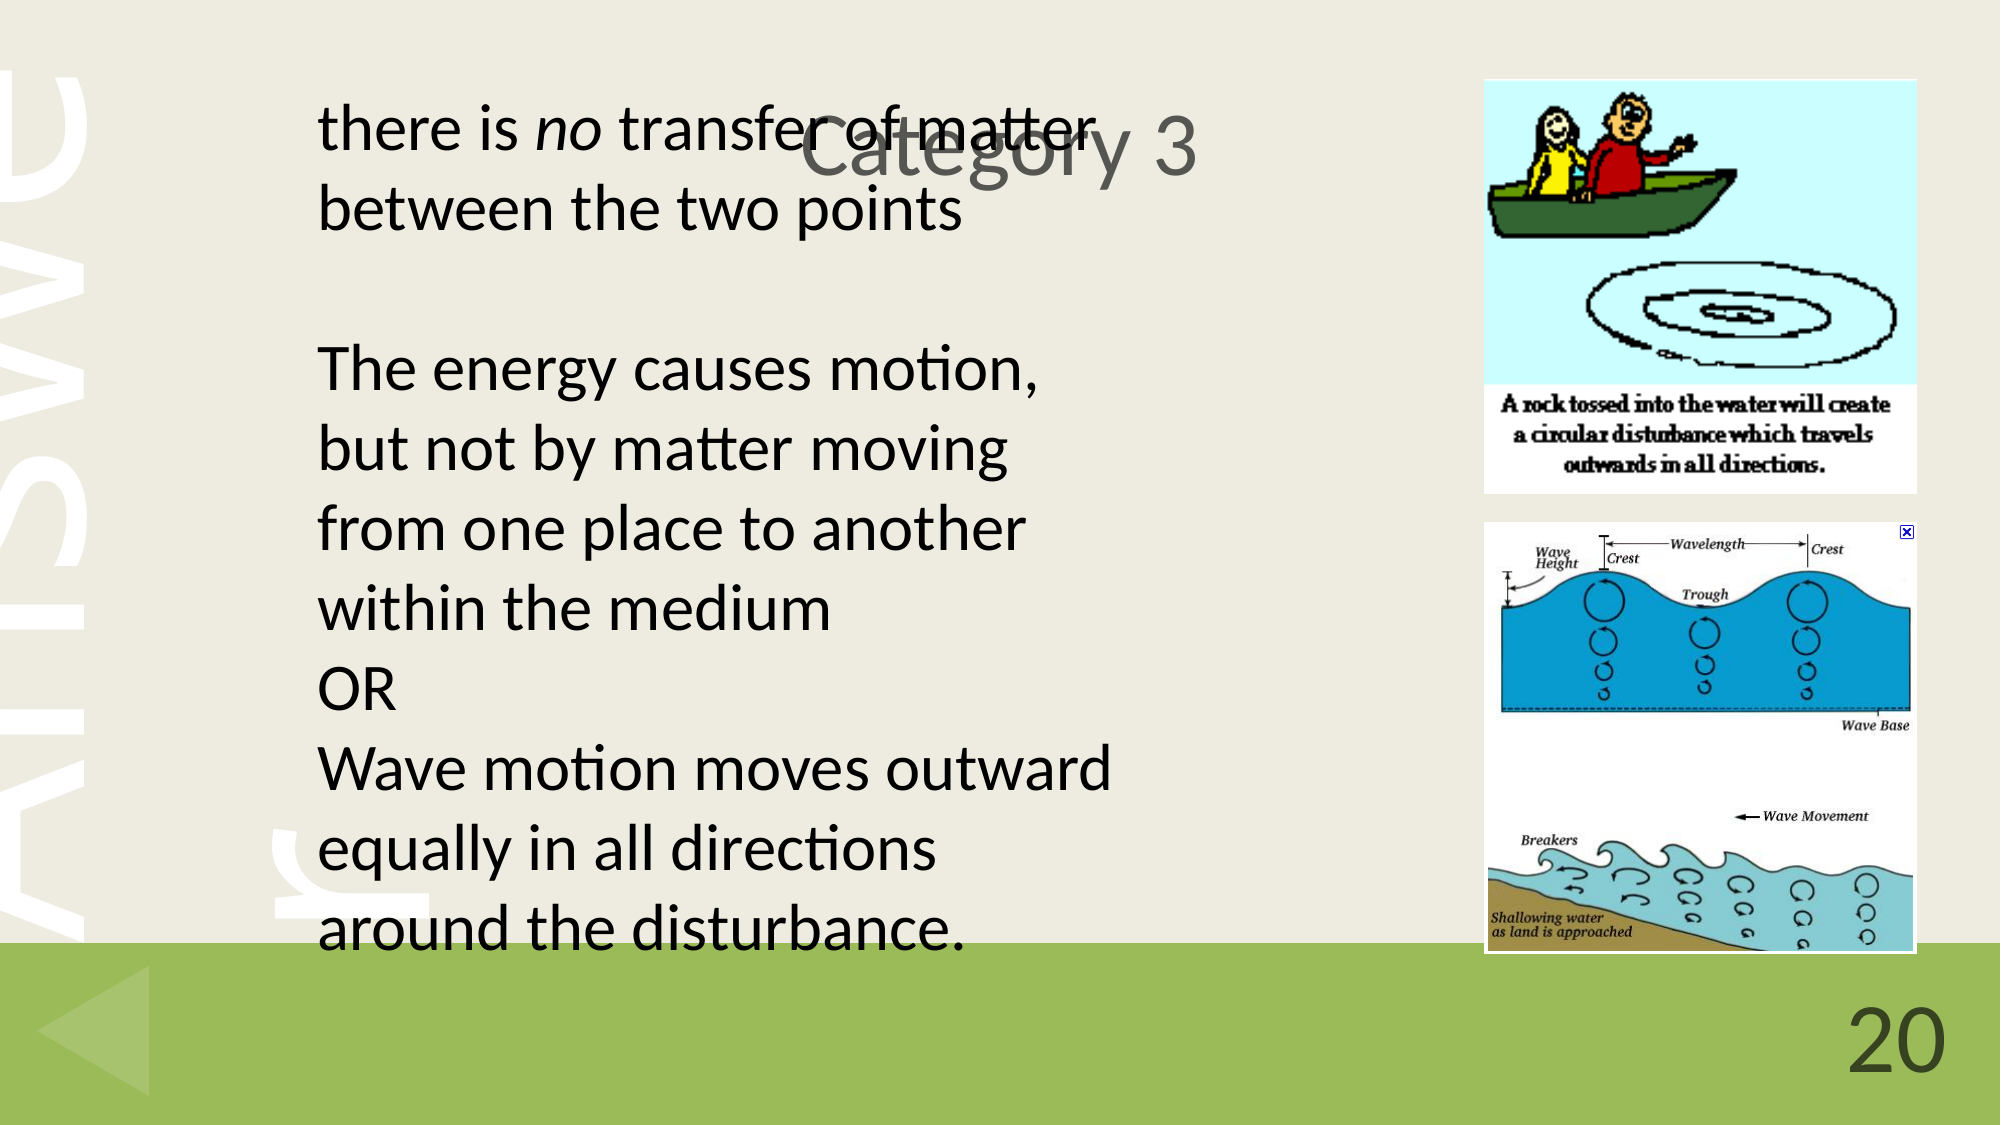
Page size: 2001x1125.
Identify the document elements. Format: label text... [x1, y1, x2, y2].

picture [1484, 522, 1917, 955]
title Category 3 [99, 45, 1900, 233]
picture [1484, 79, 1917, 495]
list there is no transfer of matter between the two points The energy causes motion, but not by matter moving from one place to another within the medium OR Wave motion moves outward equally in all directions around the disturbance. [302, 307, 1154, 821]
list 20 [1494, 967, 1963, 1097]
